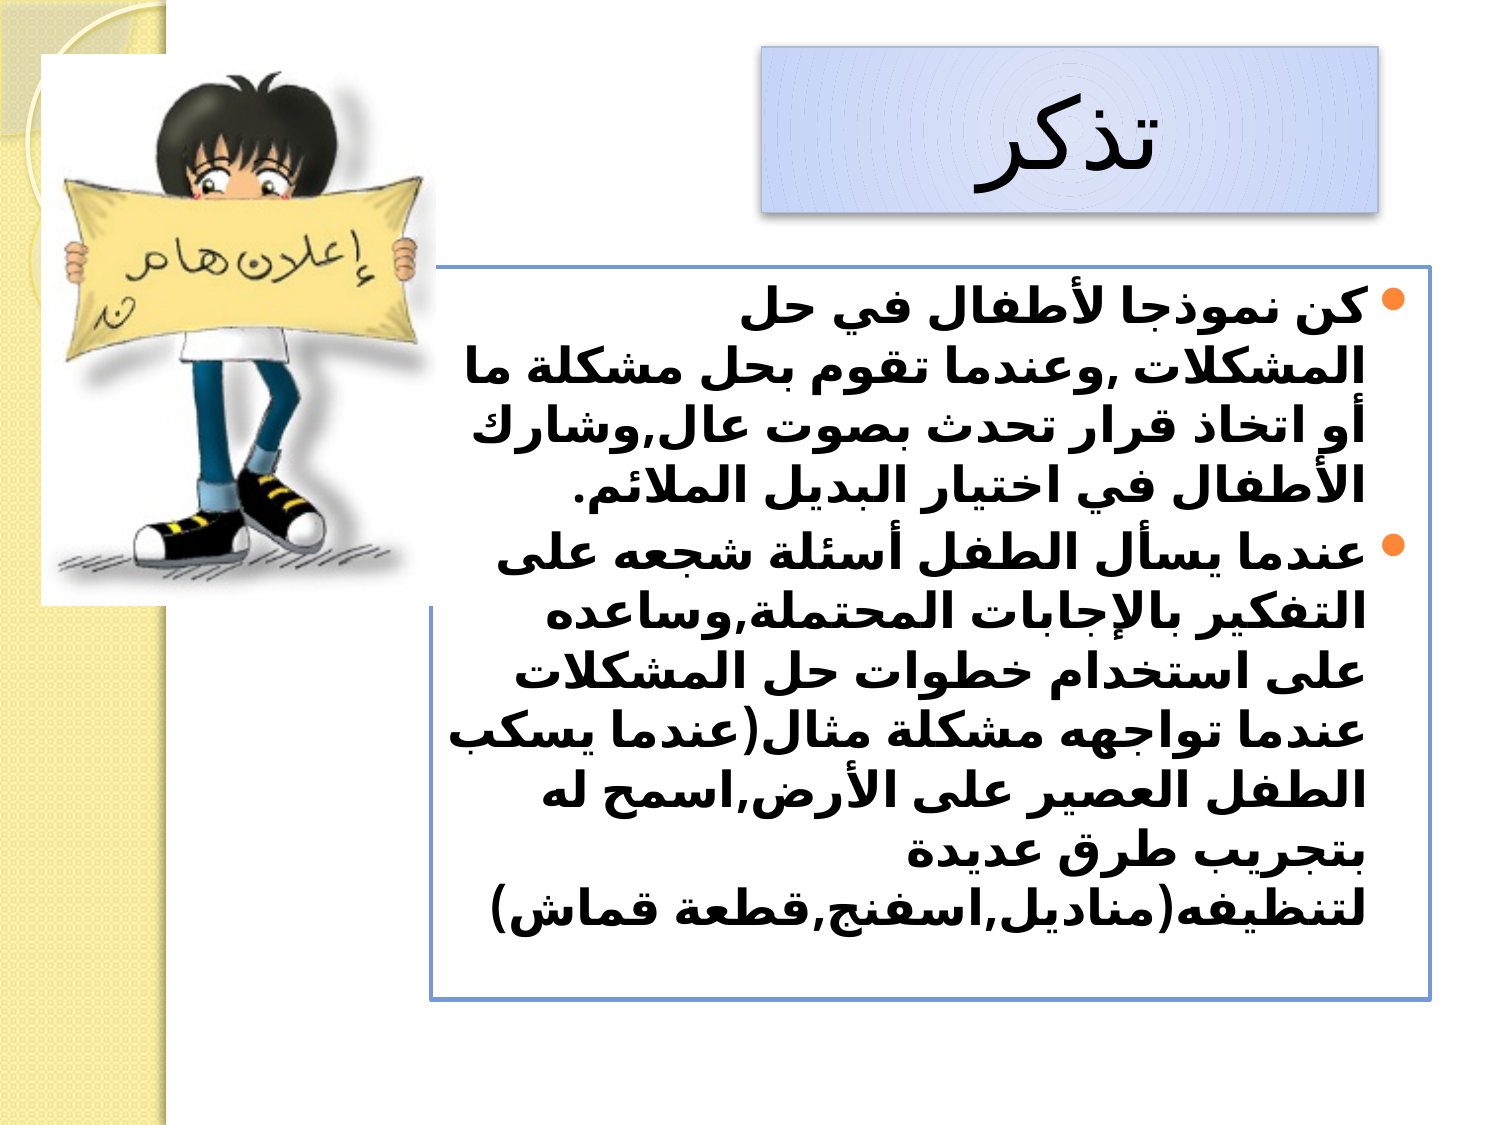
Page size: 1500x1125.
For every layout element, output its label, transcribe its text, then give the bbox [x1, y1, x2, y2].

title تذكر [761, 46, 1379, 213]
picture [40, 54, 437, 606]
list كن نموذجا لأطفال في حل المشكلات ,وعندما تقوم بحل مشكلة ما أو اتخاذ قرار تحدث بصوت عال,وشارك الأطفال في اختيار البديل الملائم. عندما يسأل الطفل أسئلة شجعه على التفكير بالإجابات المحتملة,وساعده على استخدام خطوات حل المشكلات عندما تواجهه مشكلة مثال(عندما يسكب الطفل العصير على الأرض,اسمح له بتجريب طرق عديدة لتنظيفه(مناديل,اسفنج,قطعة قماش) [429, 265, 1432, 1002]
